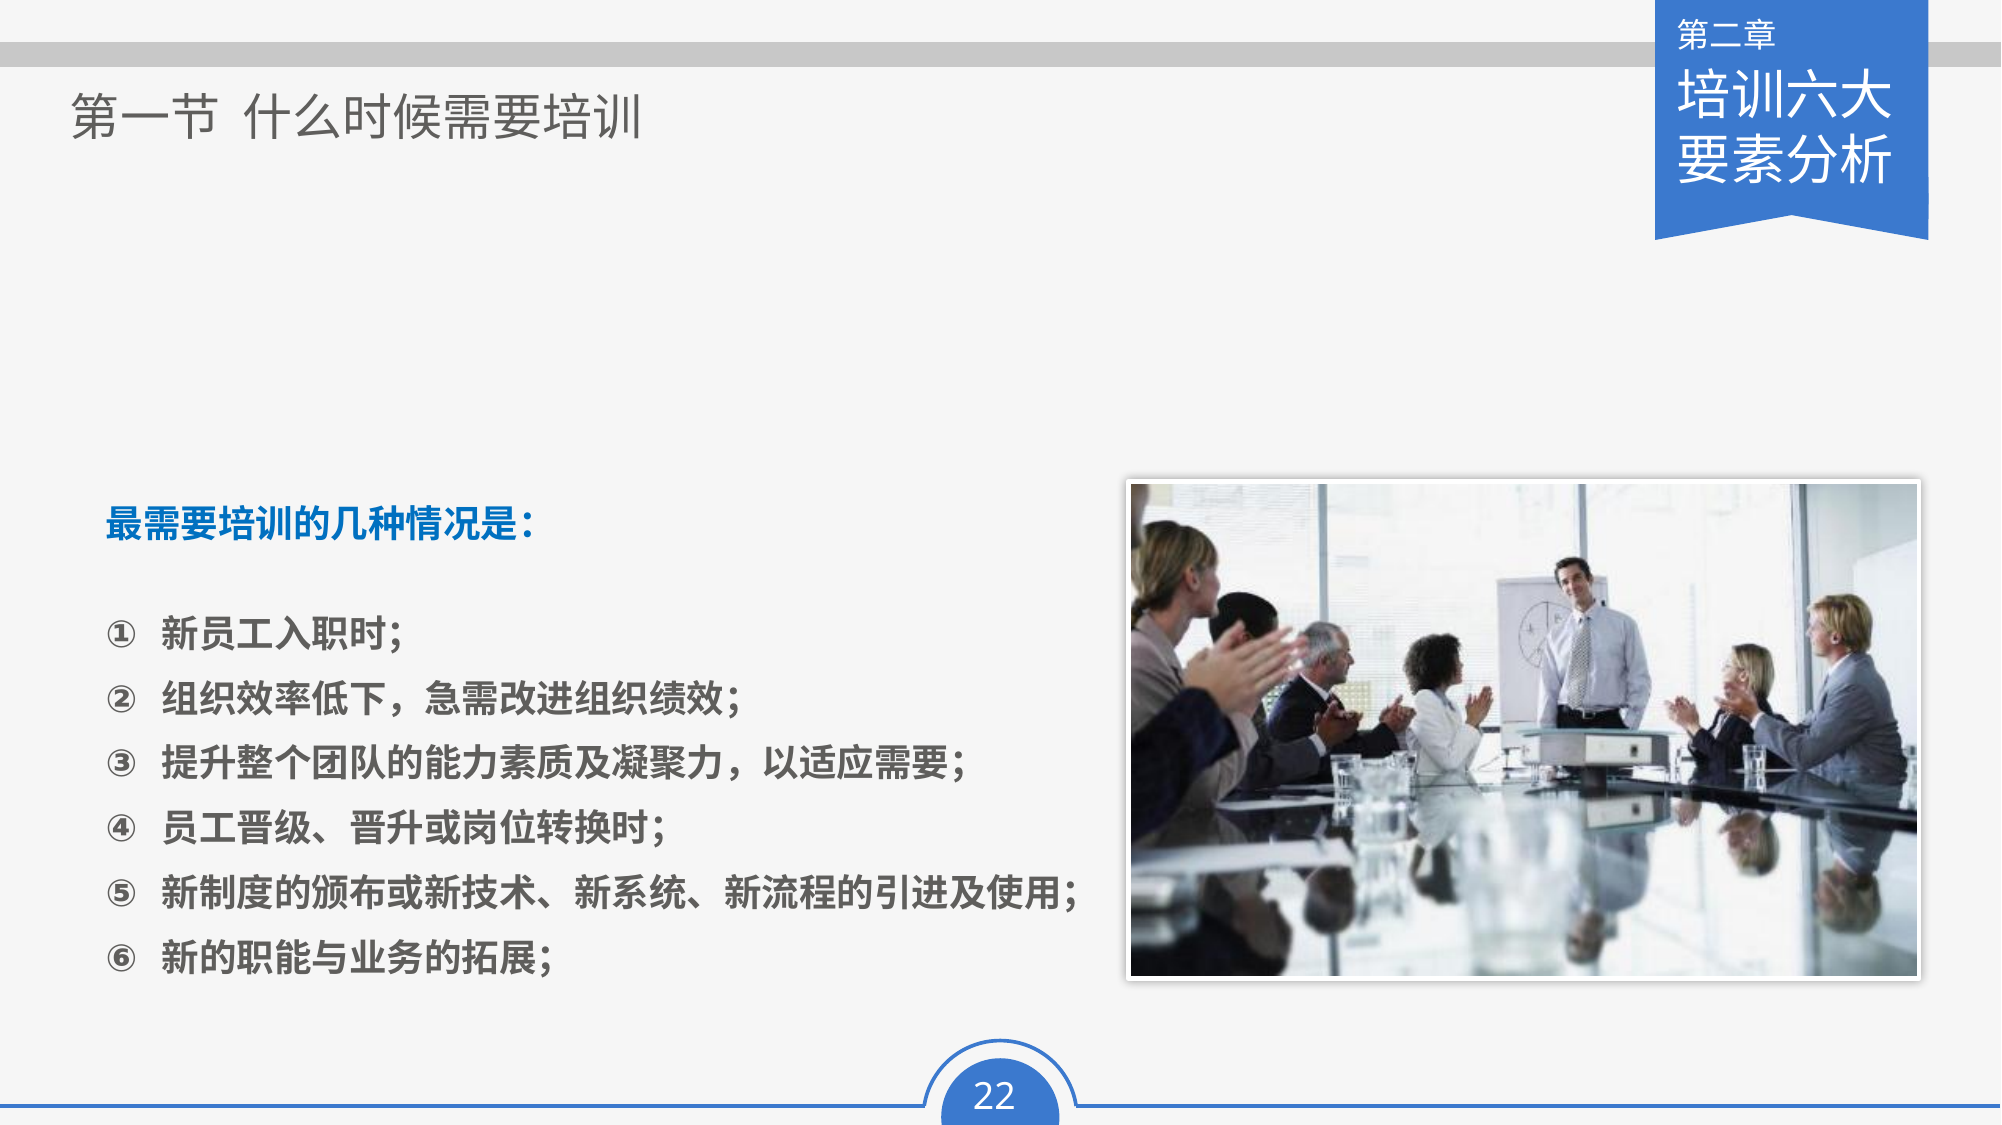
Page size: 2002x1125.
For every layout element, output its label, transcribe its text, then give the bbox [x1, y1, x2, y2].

text_box 第一节 什么时候需要培训 [55, 78, 871, 153]
text_box 最需要培训的几种情况是： [90, 479, 1120, 553]
picture [1130, 483, 1917, 977]
text_box 新员工入职时； 组织效率低下，急需改进组织绩效； 提升整个团队的能力素质及凝聚力，以适应需要； 员工晋级、晋升或岗位转换时； 新制度的颁布或新技术、新系统、新流程的引进及使用； 新的职能与业务的拓展； [90, 589, 1125, 986]
